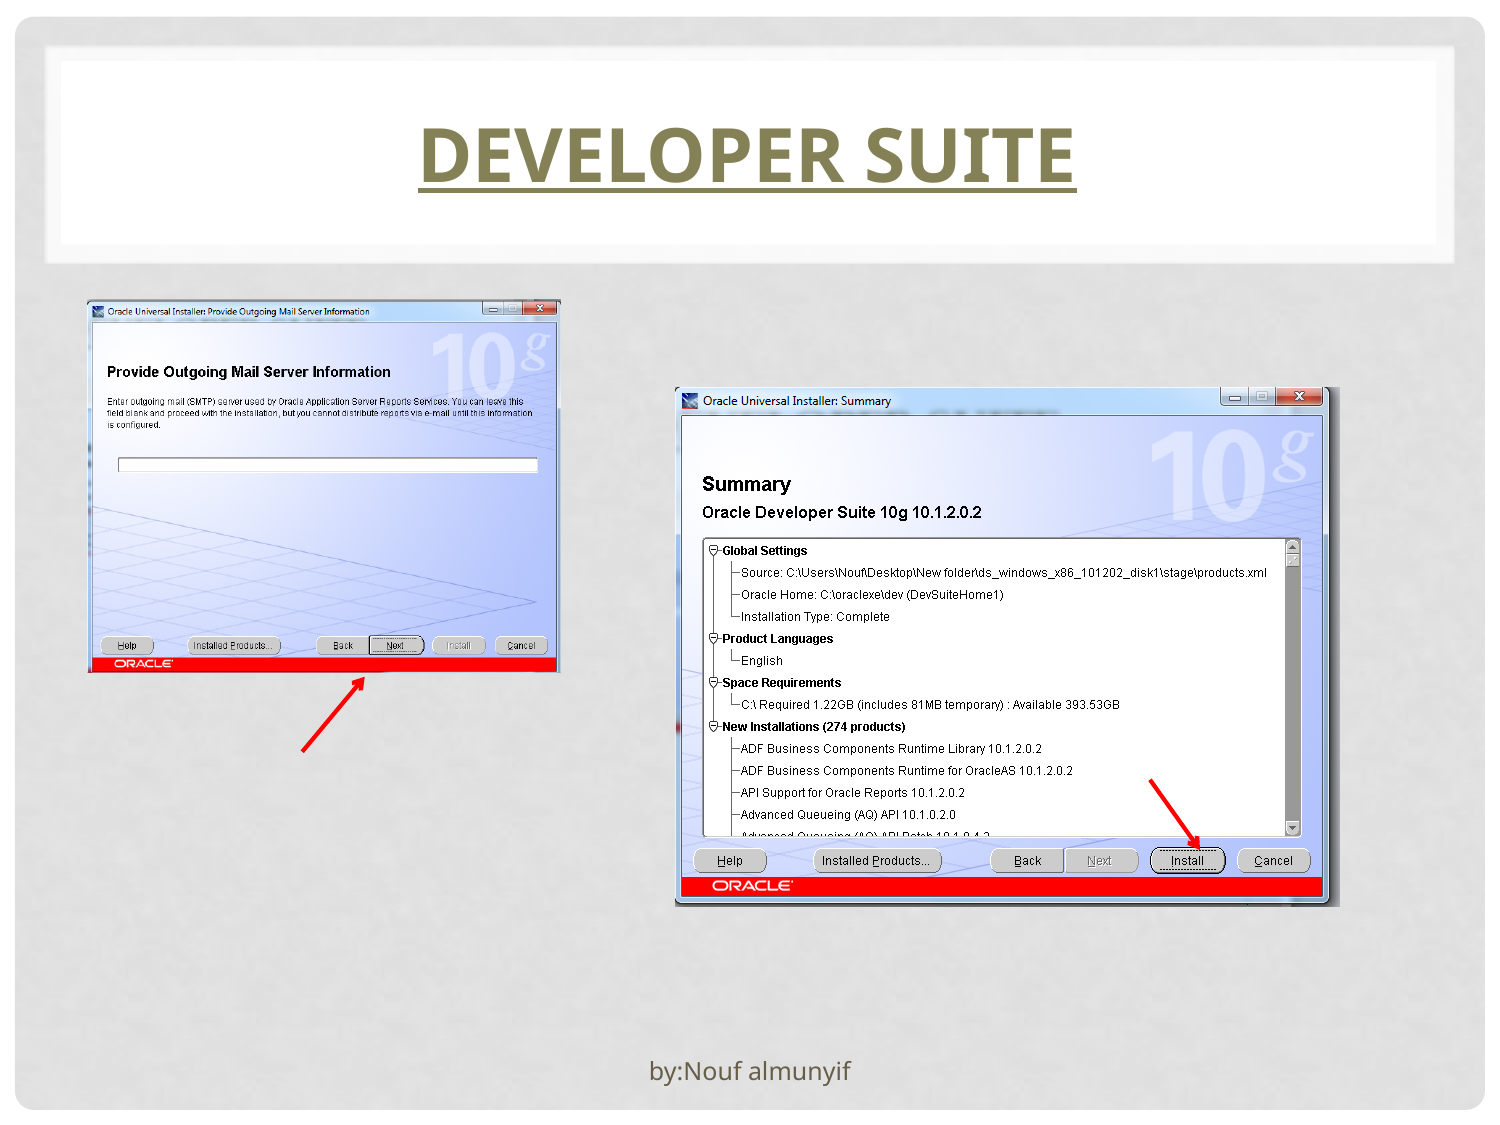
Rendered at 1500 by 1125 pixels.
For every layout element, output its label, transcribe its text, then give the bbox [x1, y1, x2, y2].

picture [87, 299, 562, 674]
title Developer suite [69, 66, 1425, 238]
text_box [301, 676, 365, 752]
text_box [1149, 779, 1201, 851]
footer by:Nouf almunyif [512, 1042, 988, 1103]
picture [674, 387, 1340, 907]
